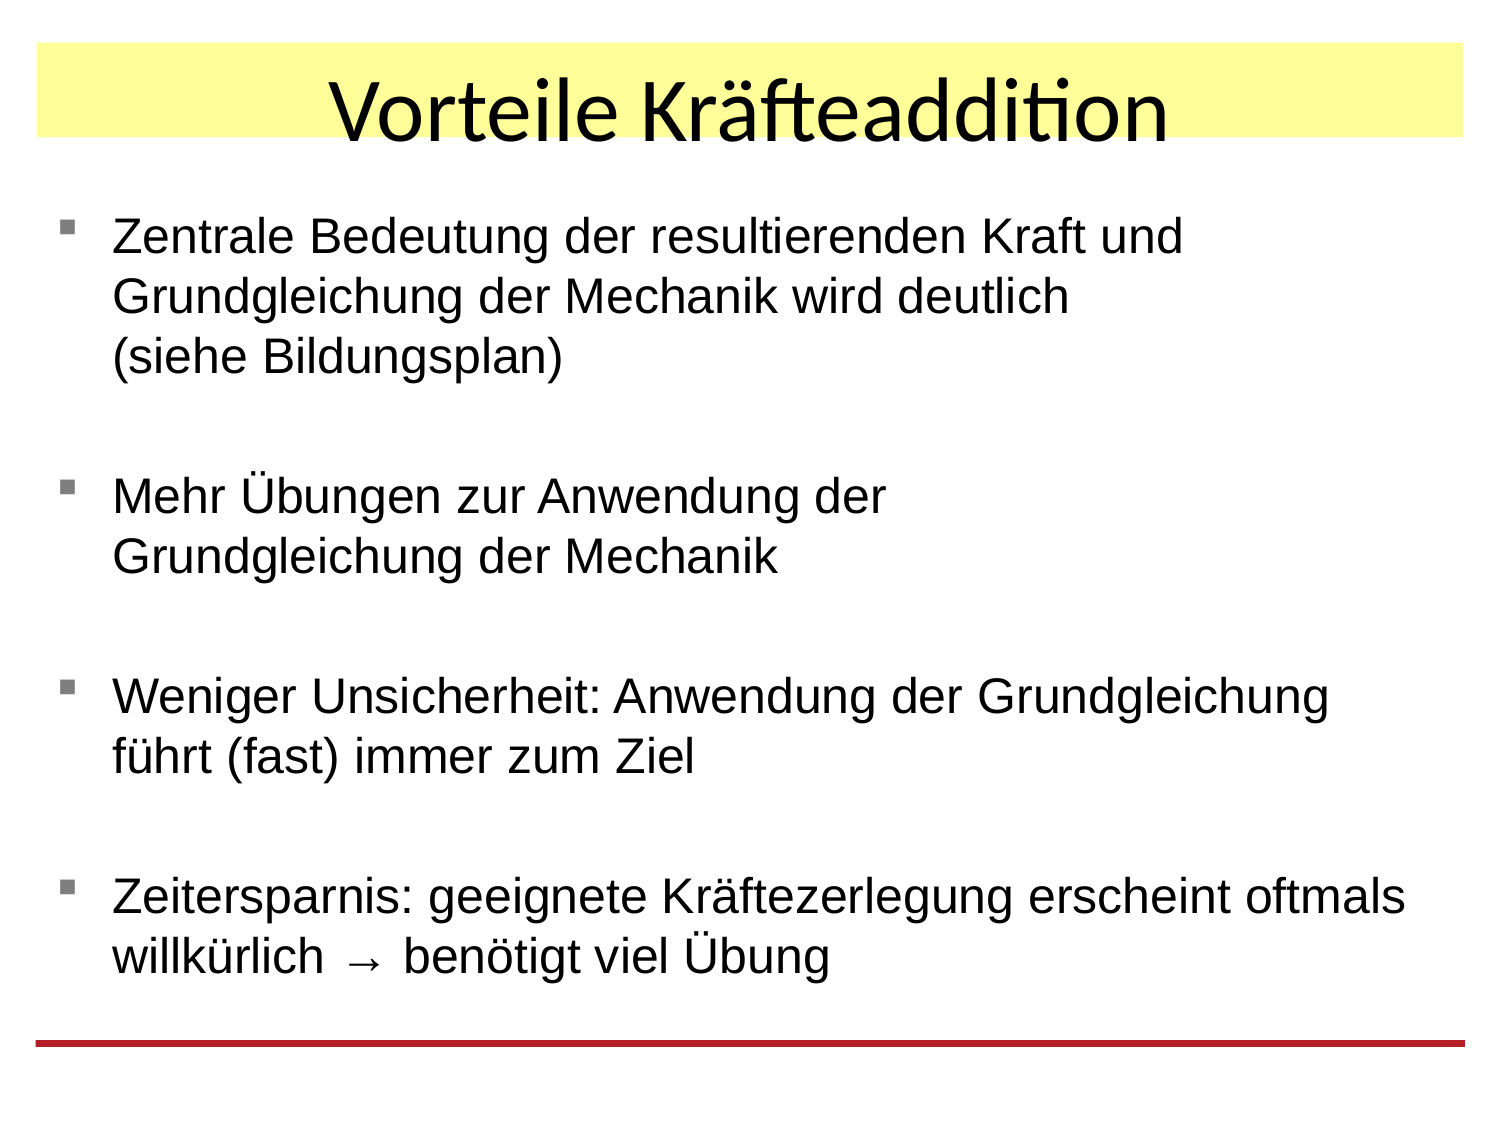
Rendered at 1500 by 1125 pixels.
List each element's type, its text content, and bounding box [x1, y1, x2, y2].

list Zentrale Bedeutung der resultierenden Kraft und Grundgleichung der Mechanik wird deutlich (siehe Bildungsplan) Mehr Übungen zur Anwendung der Grundgleichung der Mechanik Weniger Unsicherheit: Anwendung der Grundgleichung führt (fast) immer zum Ziel Zeitersparnis: geeignete Kräftezerlegung erscheint oftmals willkürlich → benötigt viel Übung [41, 196, 1459, 1000]
title Vorteile Kräfteaddition [41, 42, 1459, 149]
